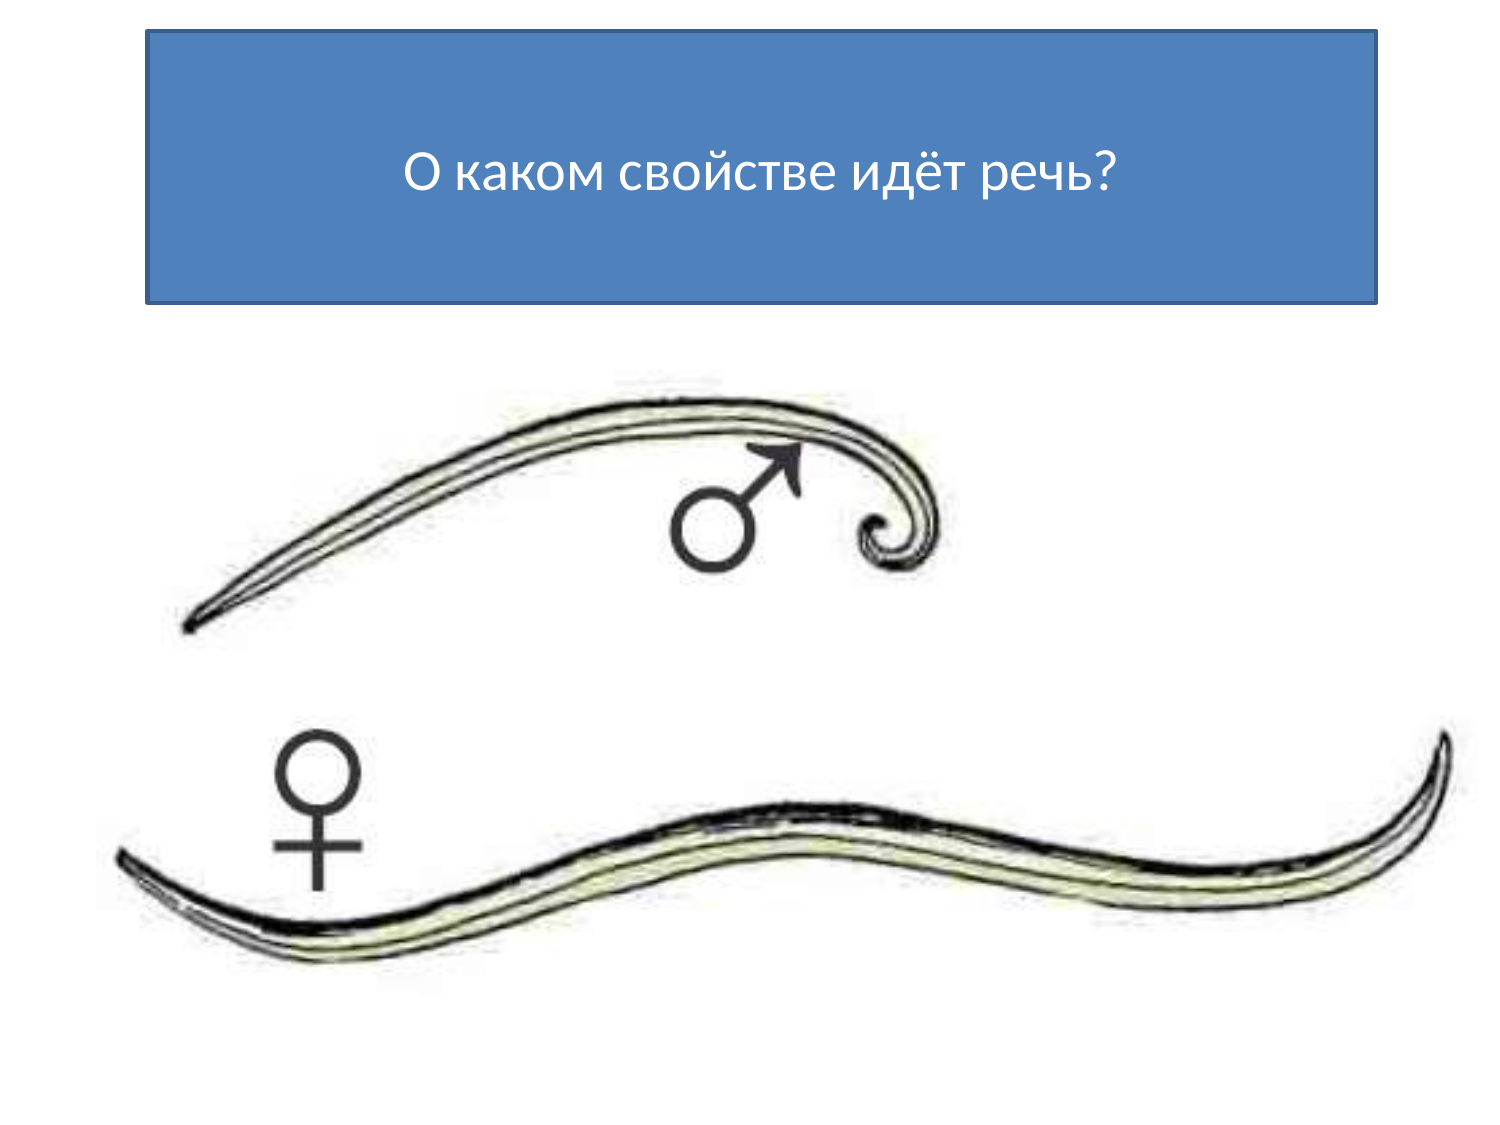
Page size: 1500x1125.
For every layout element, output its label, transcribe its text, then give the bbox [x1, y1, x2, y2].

picture [76, 349, 1485, 1000]
text_box О каком свойстве идёт речь? [145, 29, 1378, 305]
